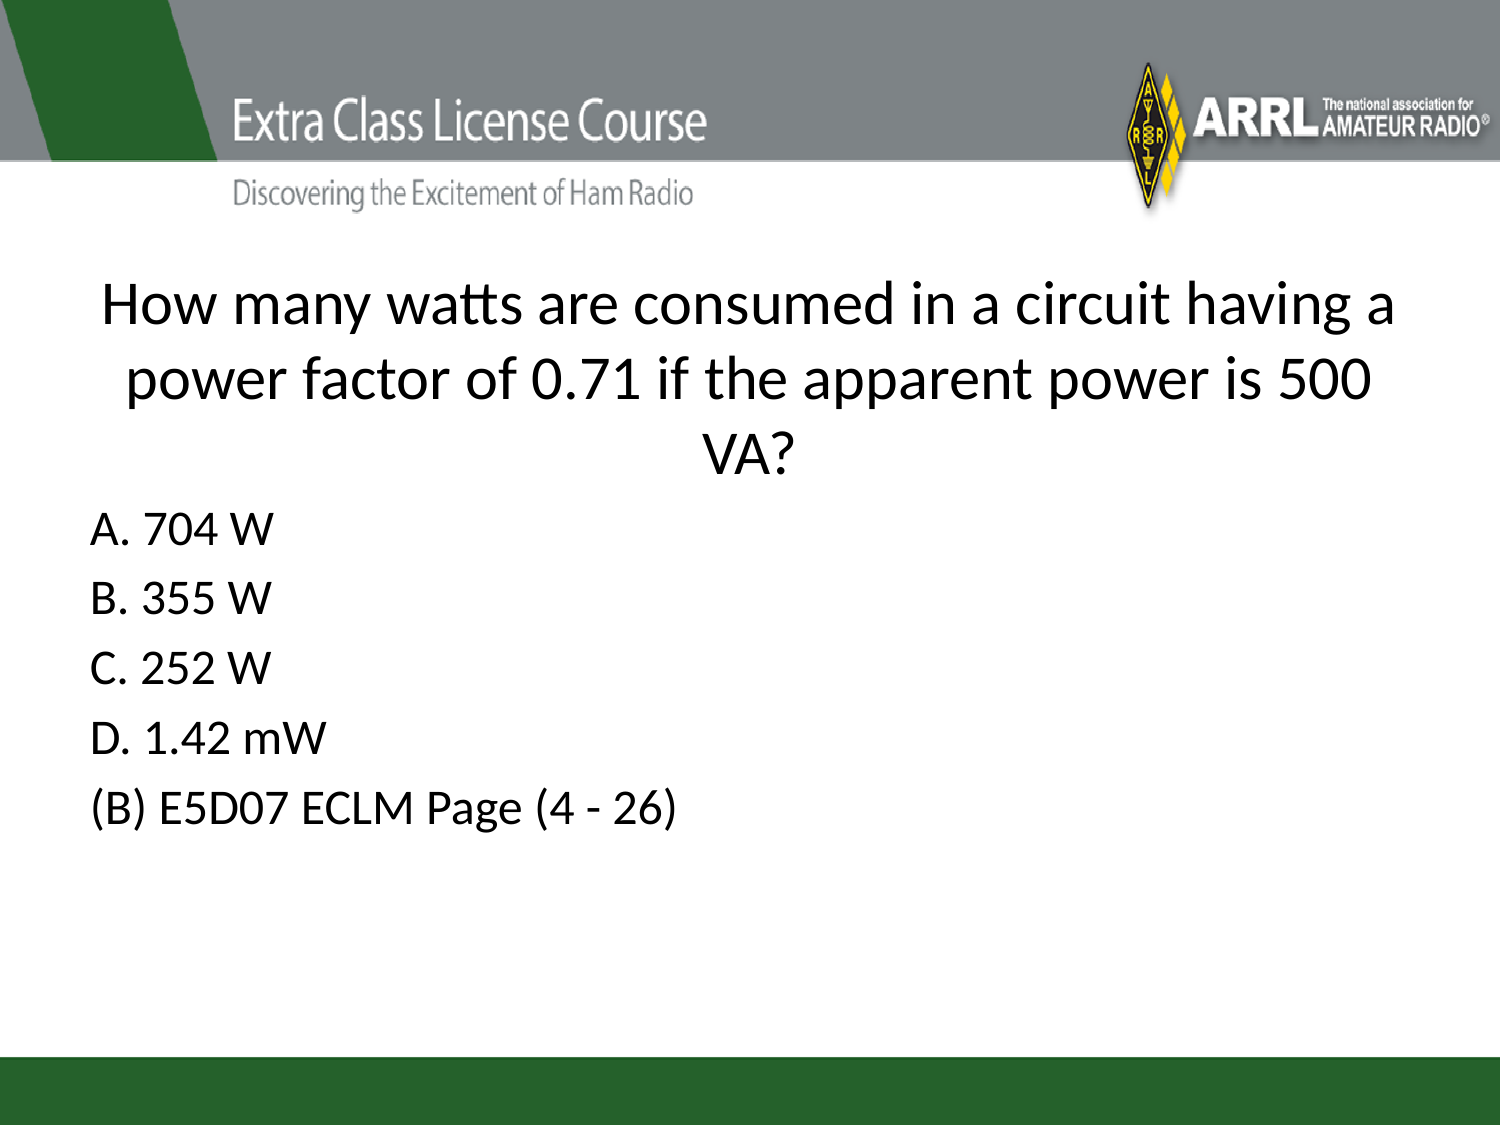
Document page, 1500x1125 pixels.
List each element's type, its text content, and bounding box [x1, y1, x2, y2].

list A. 704 W B. 355 W C. 252 W D. 1.42 mW (B) E5D07 ECLM Page (4 - 26) [75, 487, 1425, 1005]
title How many watts are consumed in a circuit having a power factor of 0.71 if the apparent power is 500 VA? [75, 254, 1425, 435]
picture [0, 0, 1500, 1125]
